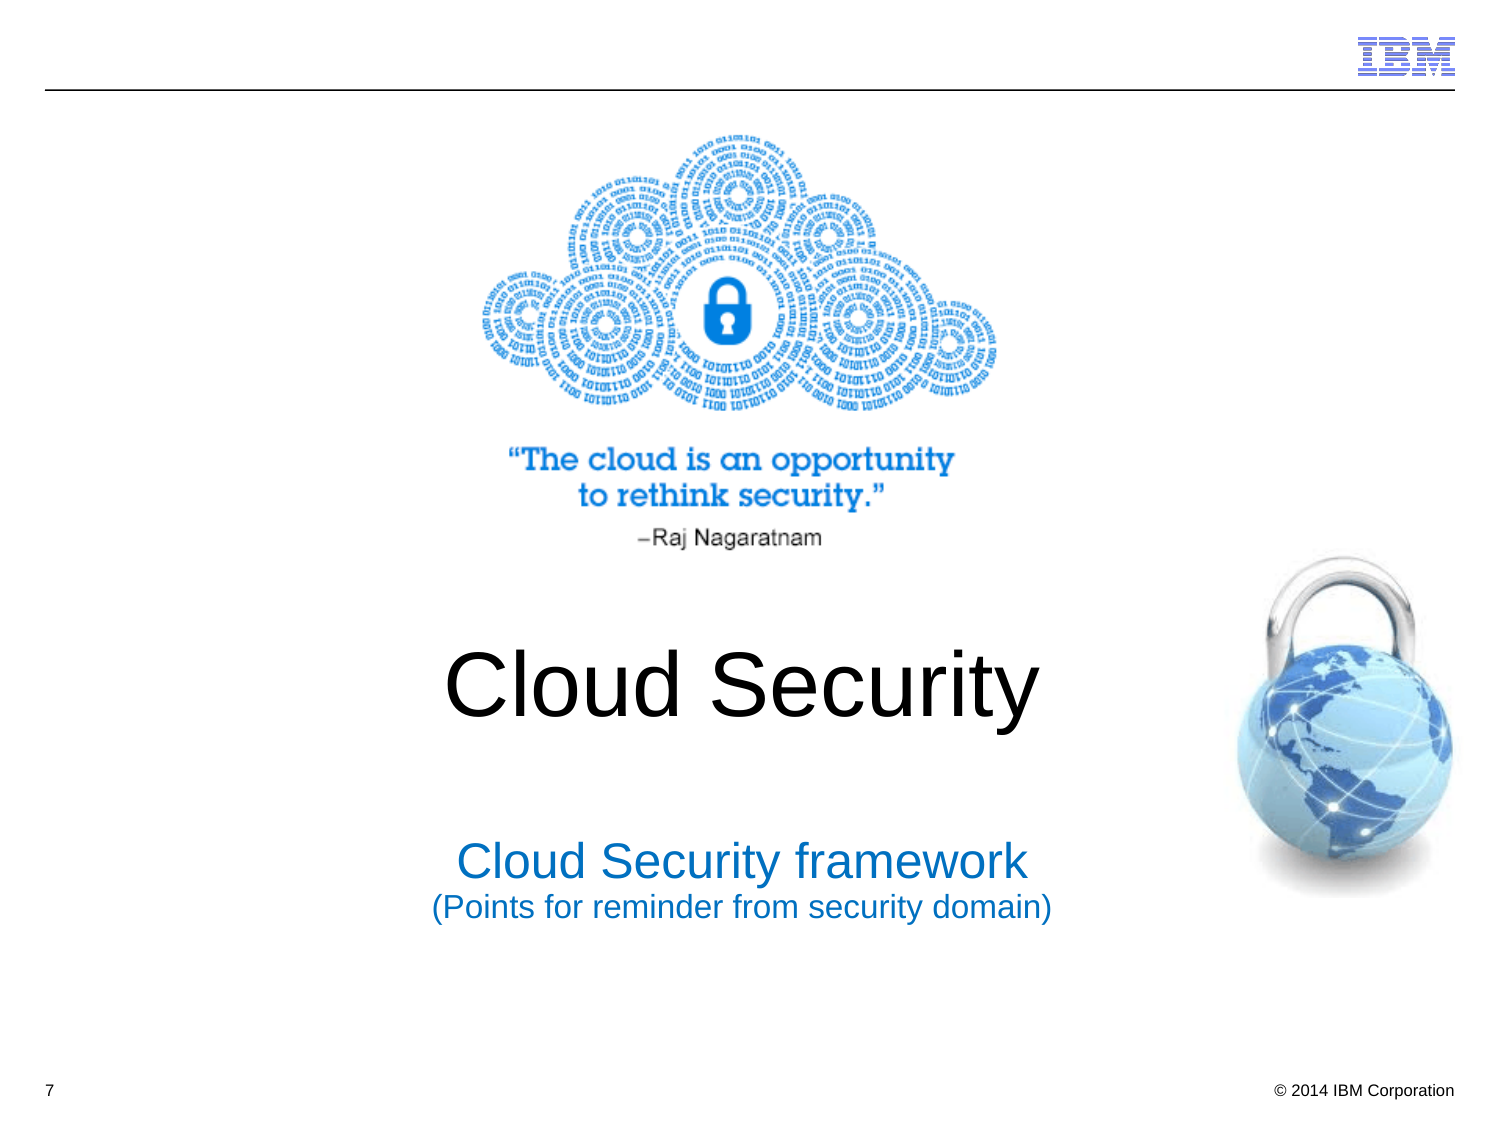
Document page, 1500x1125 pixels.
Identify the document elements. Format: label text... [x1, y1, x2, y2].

picture [472, 126, 1009, 556]
slide_number 7 [29, 1072, 91, 1103]
picture [1222, 547, 1464, 898]
title Cloud Security Cloud Security framework (Points for reminder from security domain) [29, 629, 1217, 736]
picture [1358, 37, 1455, 76]
